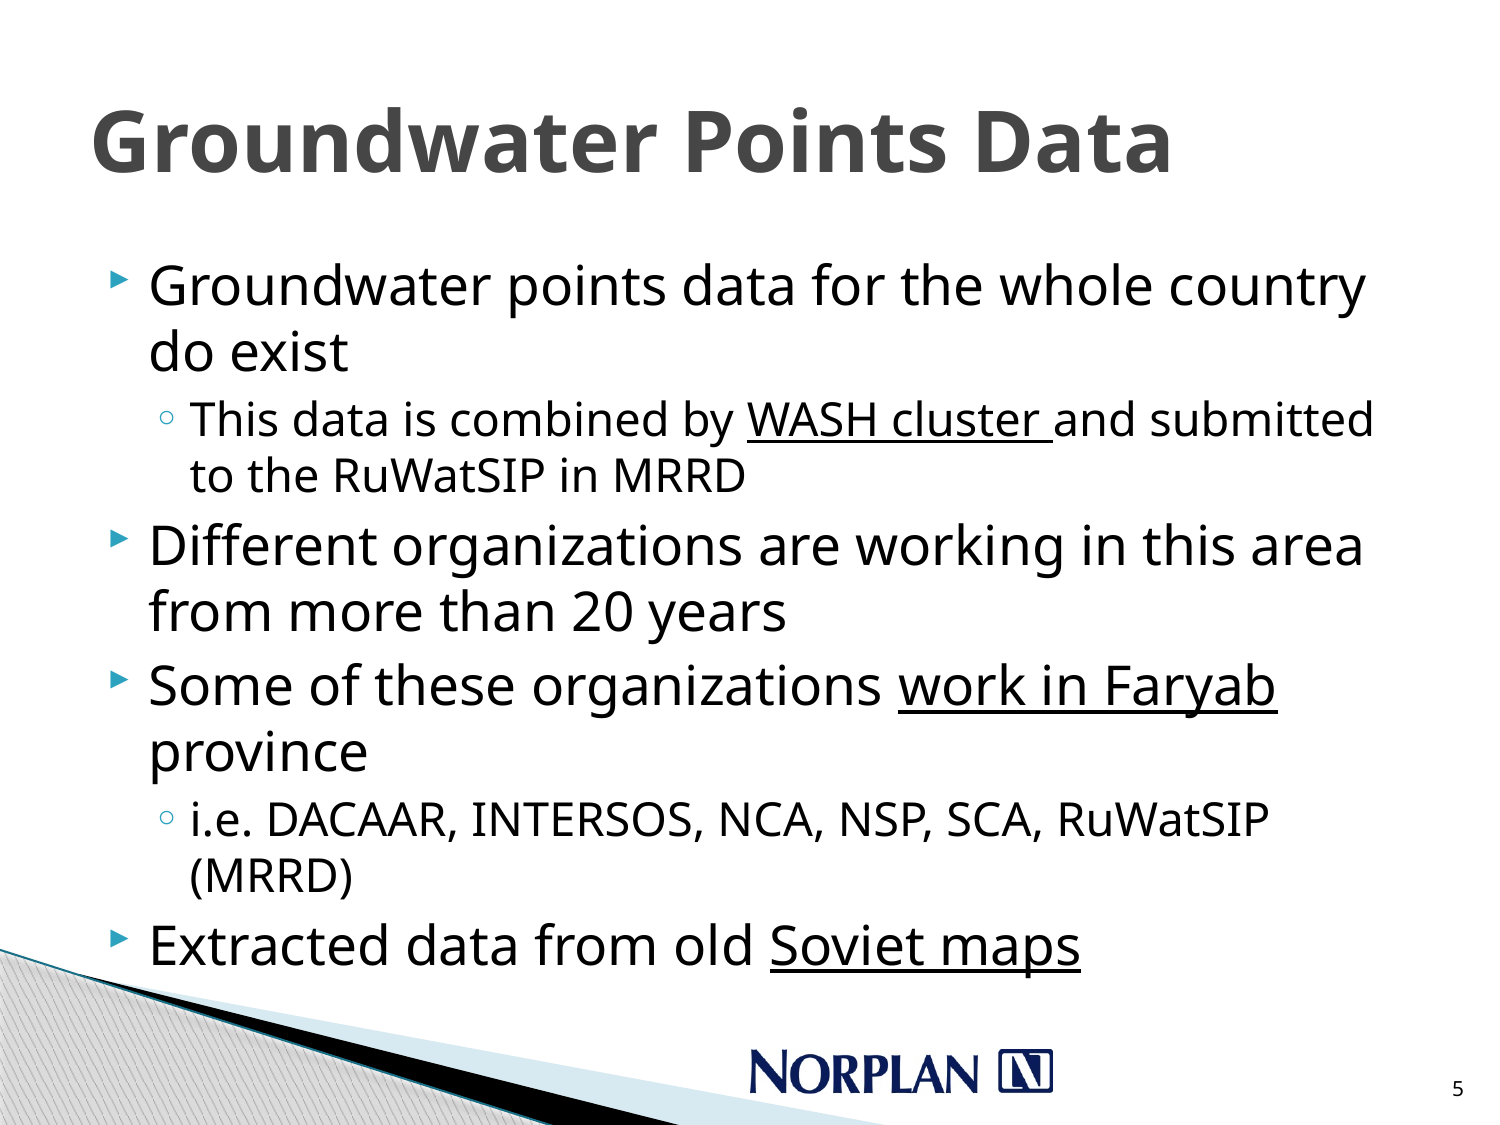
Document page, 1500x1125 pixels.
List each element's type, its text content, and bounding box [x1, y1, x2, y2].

slide_number 5 [1418, 1051, 1479, 1112]
picture [750, 1049, 1053, 1094]
list Groundwater points data for the whole country do exist This data is combined by WASH cluster and submitted to the RuWatSIP in MRRD Different organizations are working in this area from more than 20 years Some of these organizations work in Faryab province i.e. DACAAR, INTERSOS, NCA, NSP, SCA, RuWatSIP (MRRD) Extracted data from old Soviet maps [75, 243, 1425, 986]
title Groundwater Points Data [75, 45, 1425, 233]
